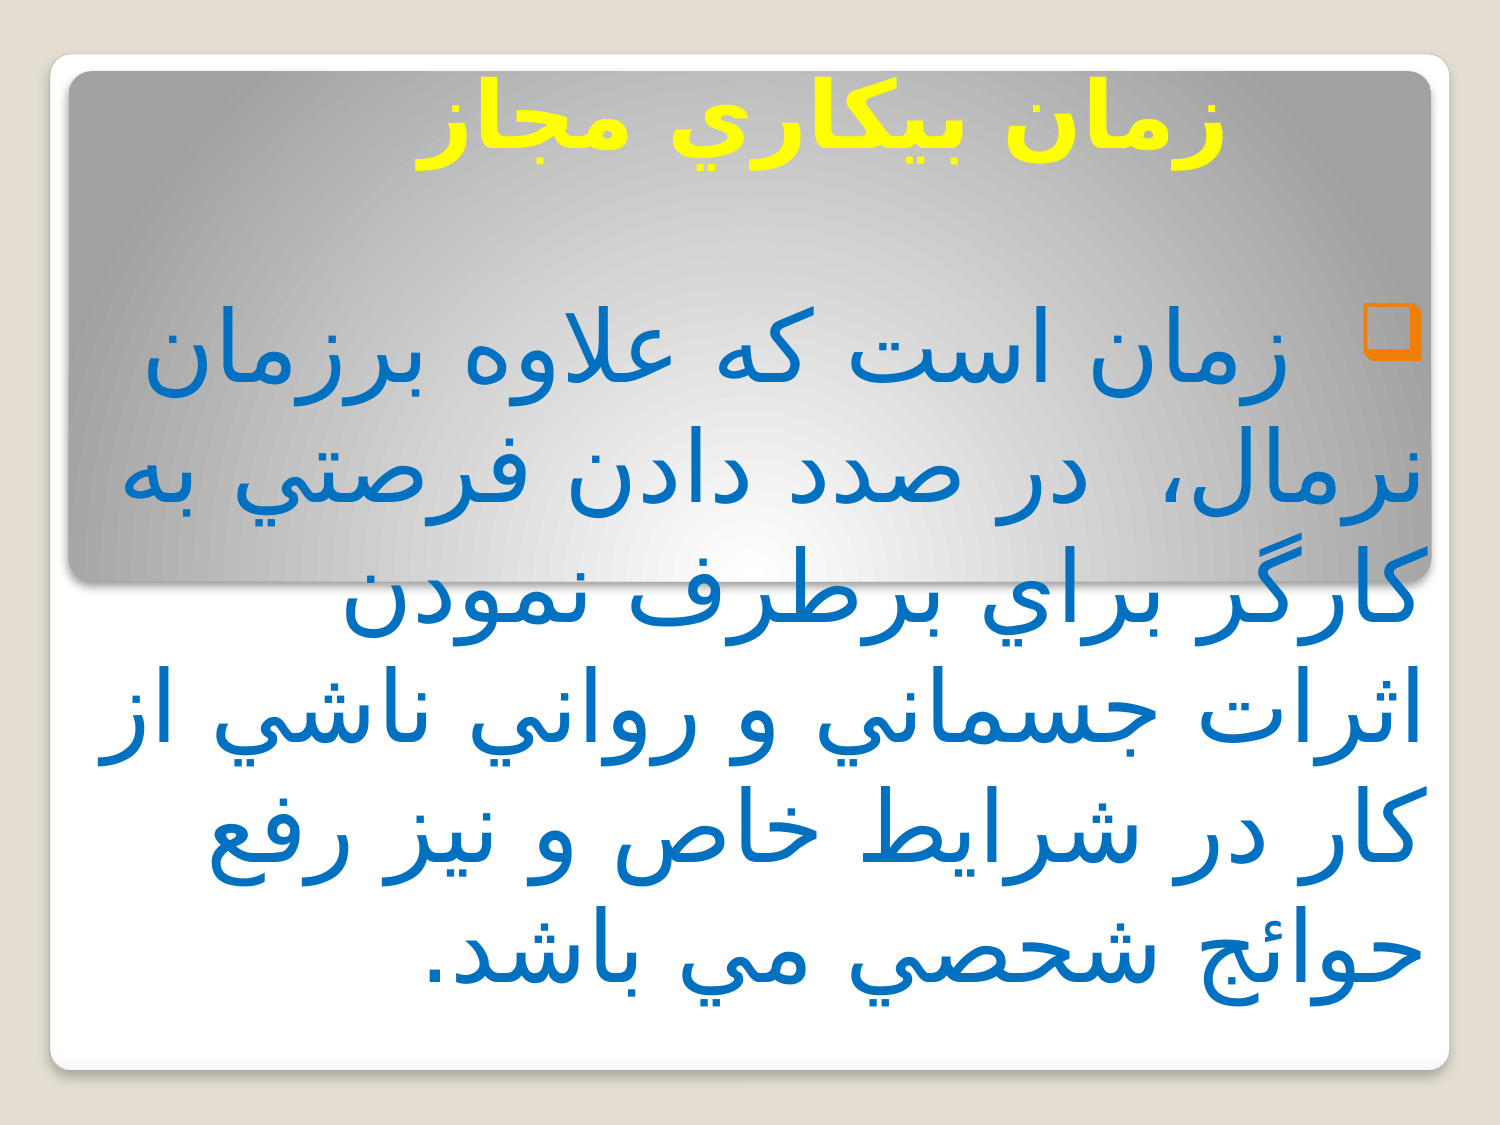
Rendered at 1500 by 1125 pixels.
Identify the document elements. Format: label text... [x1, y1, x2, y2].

subtitle زمان است كه علاوه برزمان نرمال، در صدد دادن فرصتي به كارگر براي برطرف نمودن اثرات جسماني و رواني ناشي از كار در شرايط خاص و نيز رفع حوائج شحصي مي باشد. [62, 162, 1450, 1088]
title زمان بيكاري مجاز [0, 0, 1500, 175]
